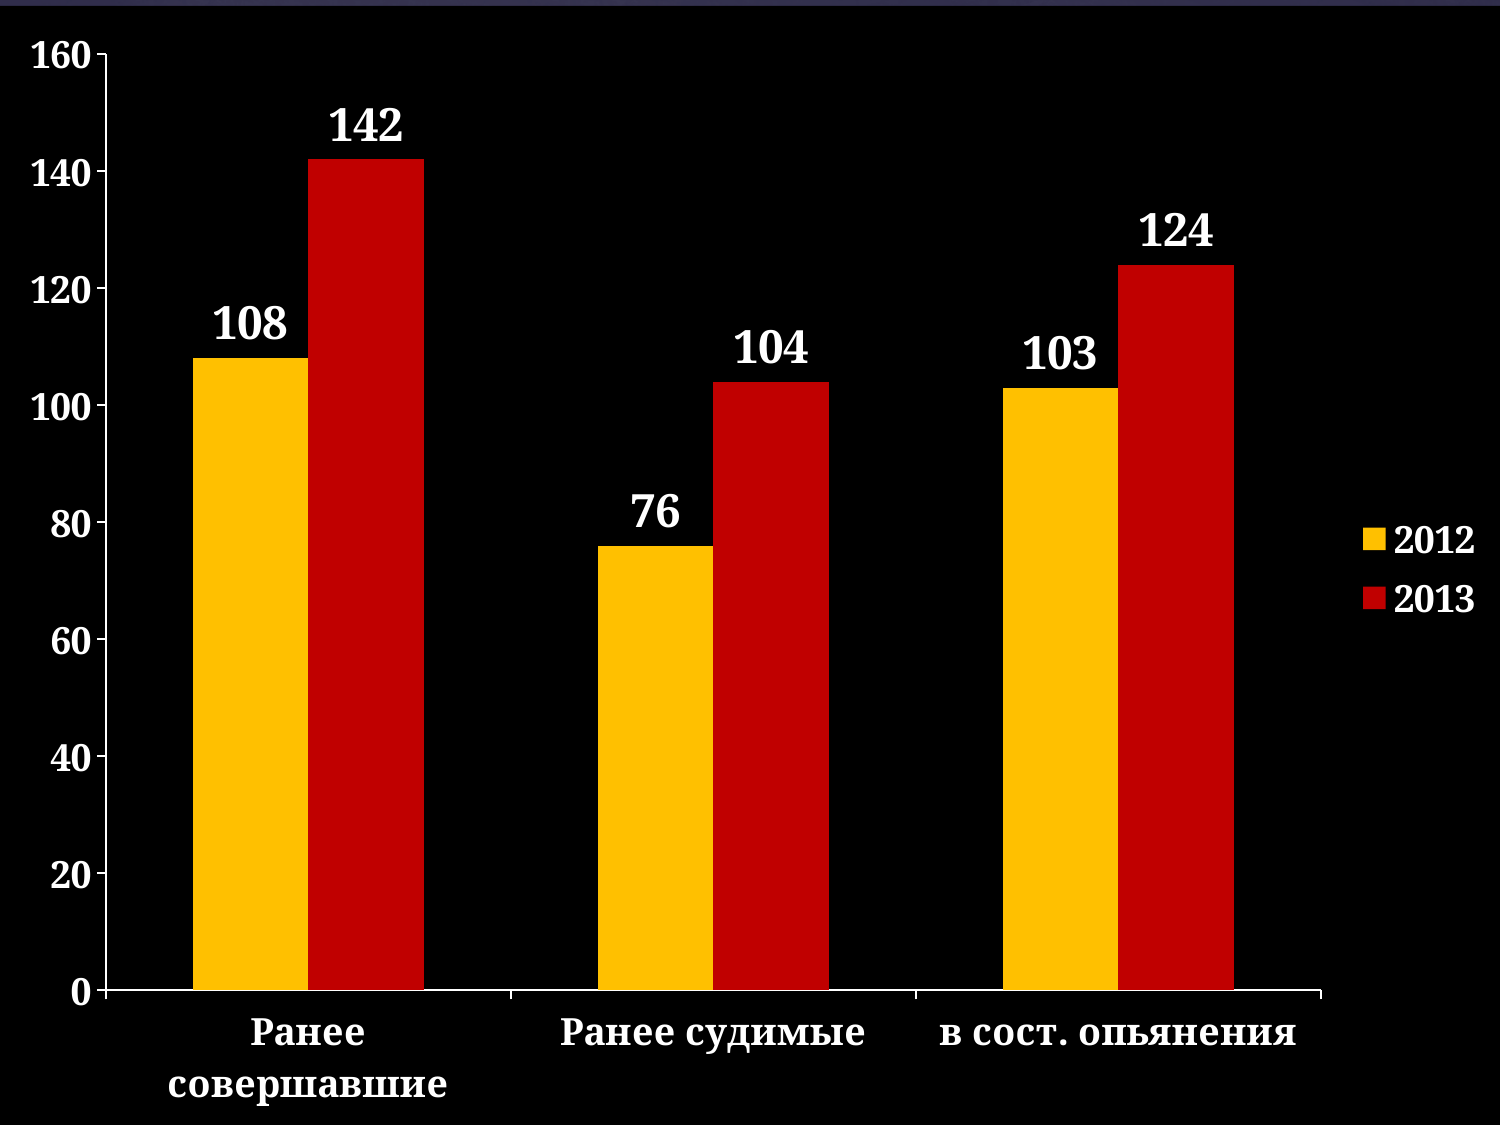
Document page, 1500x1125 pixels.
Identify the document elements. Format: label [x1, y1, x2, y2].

chart [0, 5, 1500, 1125]
